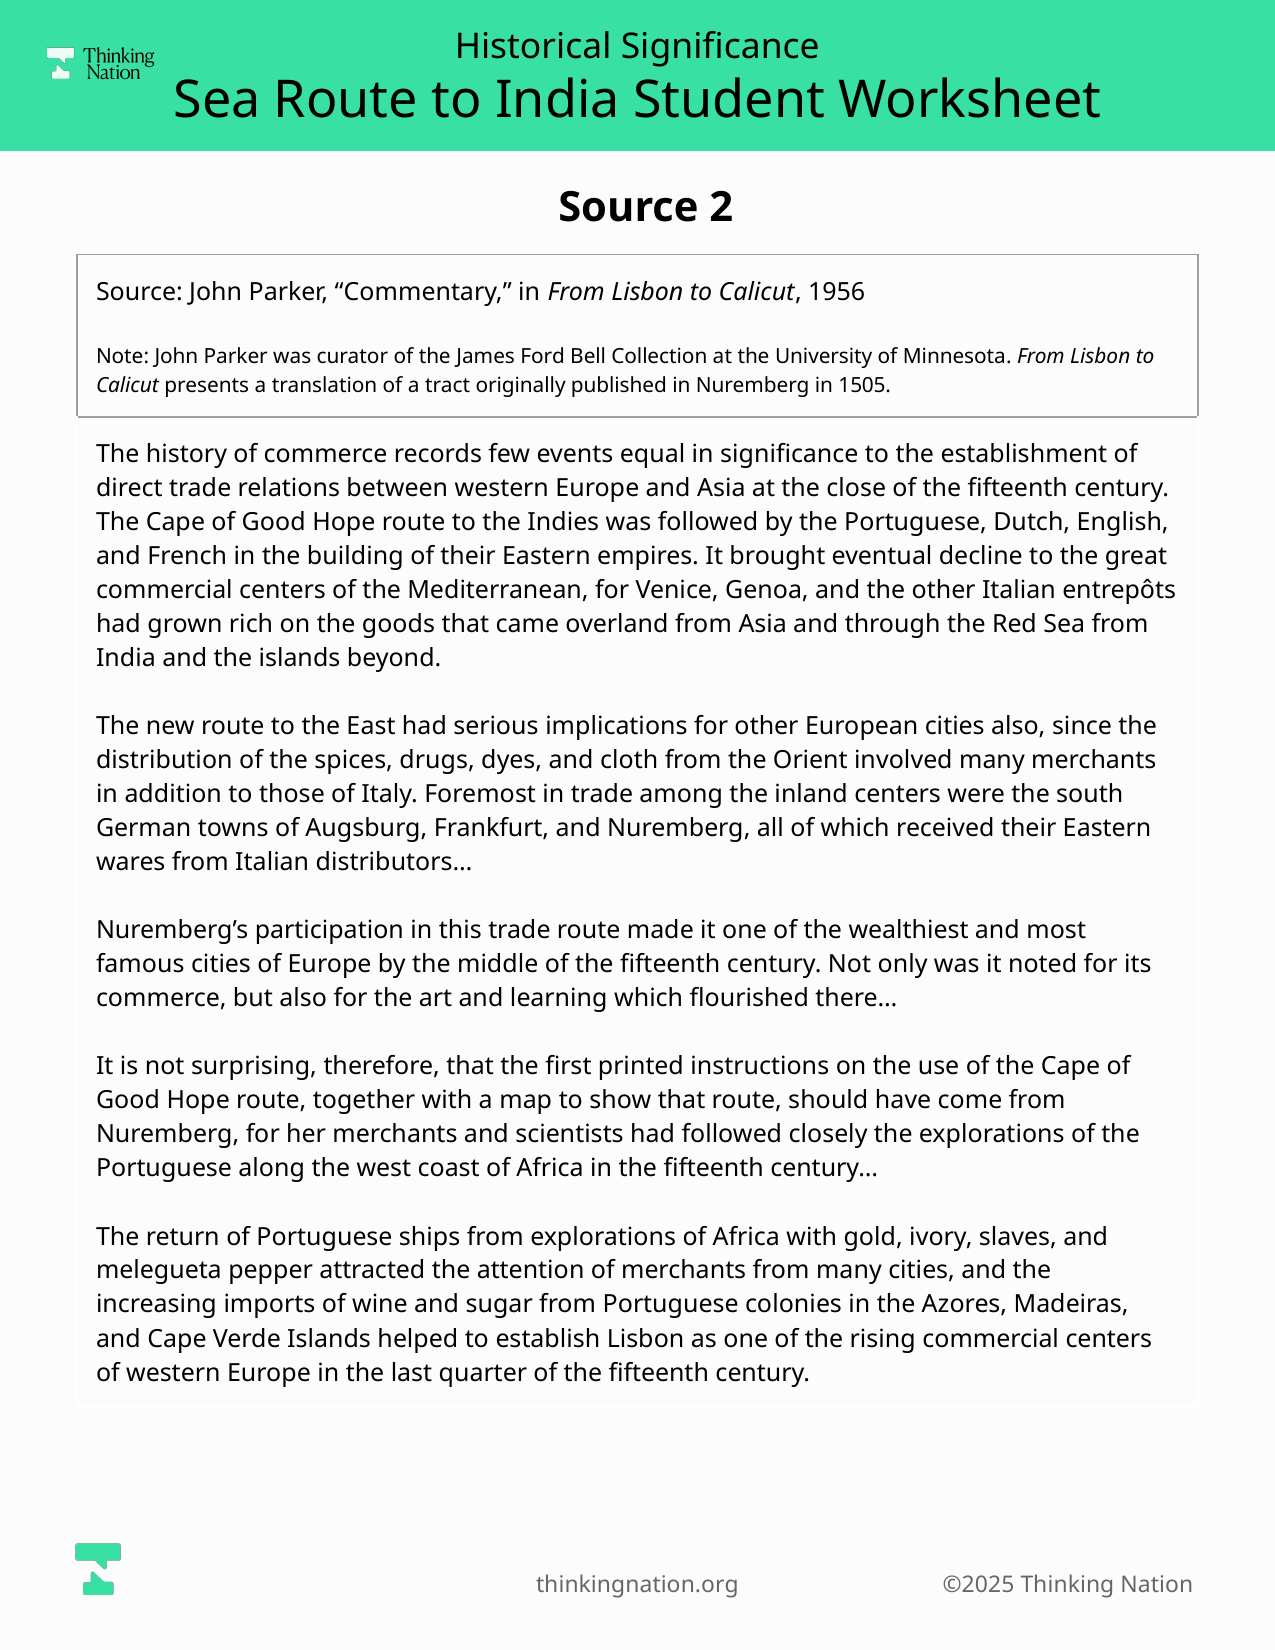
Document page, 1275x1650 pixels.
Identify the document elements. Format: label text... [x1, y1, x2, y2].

text_box thinkingnation.org [486, 1553, 789, 1605]
text_box ©2025 Thinking Nation [907, 1553, 1210, 1605]
table_cell The history of commerce records few events equal in significance to the establishment of direct trade relations between western Europe and Asia at the close of the fifteenth century. The Cape of Good Hope route to the Indies was followed by the Portuguese, Dutch, English, and French in the building of their Eastern empires. It brought eventual decline to the great commercial centers of the Mediterranean, for Venice, Genoa, and the other Italian entrepôts had grown rich on the goods that came overland from Asia and through the Red Sea from India and the islands beyond. The new route to the East had serious implications for other European cities also, since the distribution of the spices, drugs, dyes, and cloth from the Orient involved many merchants in addition to those of Italy. Foremost in trade among the inland centers were the south German towns of Augsburg, Frankfurt, and Nuremberg, all of which received their Eastern wares from Italian distributors… Nuremberg’s participation in this trade route made it one of the wealthiest and most famous cities of Europe by the middle of the fifteenth century. Not only was it noted for its commerce, but also for the art and learning which flourished there… It is not surprising, therefore, that the first printed instructions on the use of the Cape of Good Hope route, together with a map to show that route, should have come from Nuremberg, for her merchants and scientists had followed closely the explorations of the Portuguese along the west coast of Africa in the fifteenth century… The return of Portuguese ships from explorations of Africa with gold, ivory, slaves, and melegueta pepper attracted the attention of merchants from many cities, and the increasing imports of wine and sugar from Portuguese colonies in the Azores, Madeiras, and Cape Verde Islands helped to establish Lisbon as one of the rising commercial centers of western Europe in the last quarter of the fifteenth century. [78, 418, 1197, 1406]
table_header Source: John Parker, “Commentary,” in From Lisbon to Calicut, 1956 Note: John Parker was curator of the James Ford Bell Collection at the University of Minnesota. From Lisbon to Calicut presents a translation of a tract originally published in Nuremberg in 1505. [78, 255, 1197, 416]
text_box Source 2 [527, 165, 765, 237]
text_box Historical Significance Sea Route to India Student Worksheet [0, 0, 1275, 151]
picture [62, 1533, 134, 1605]
picture [35, 37, 158, 89]
